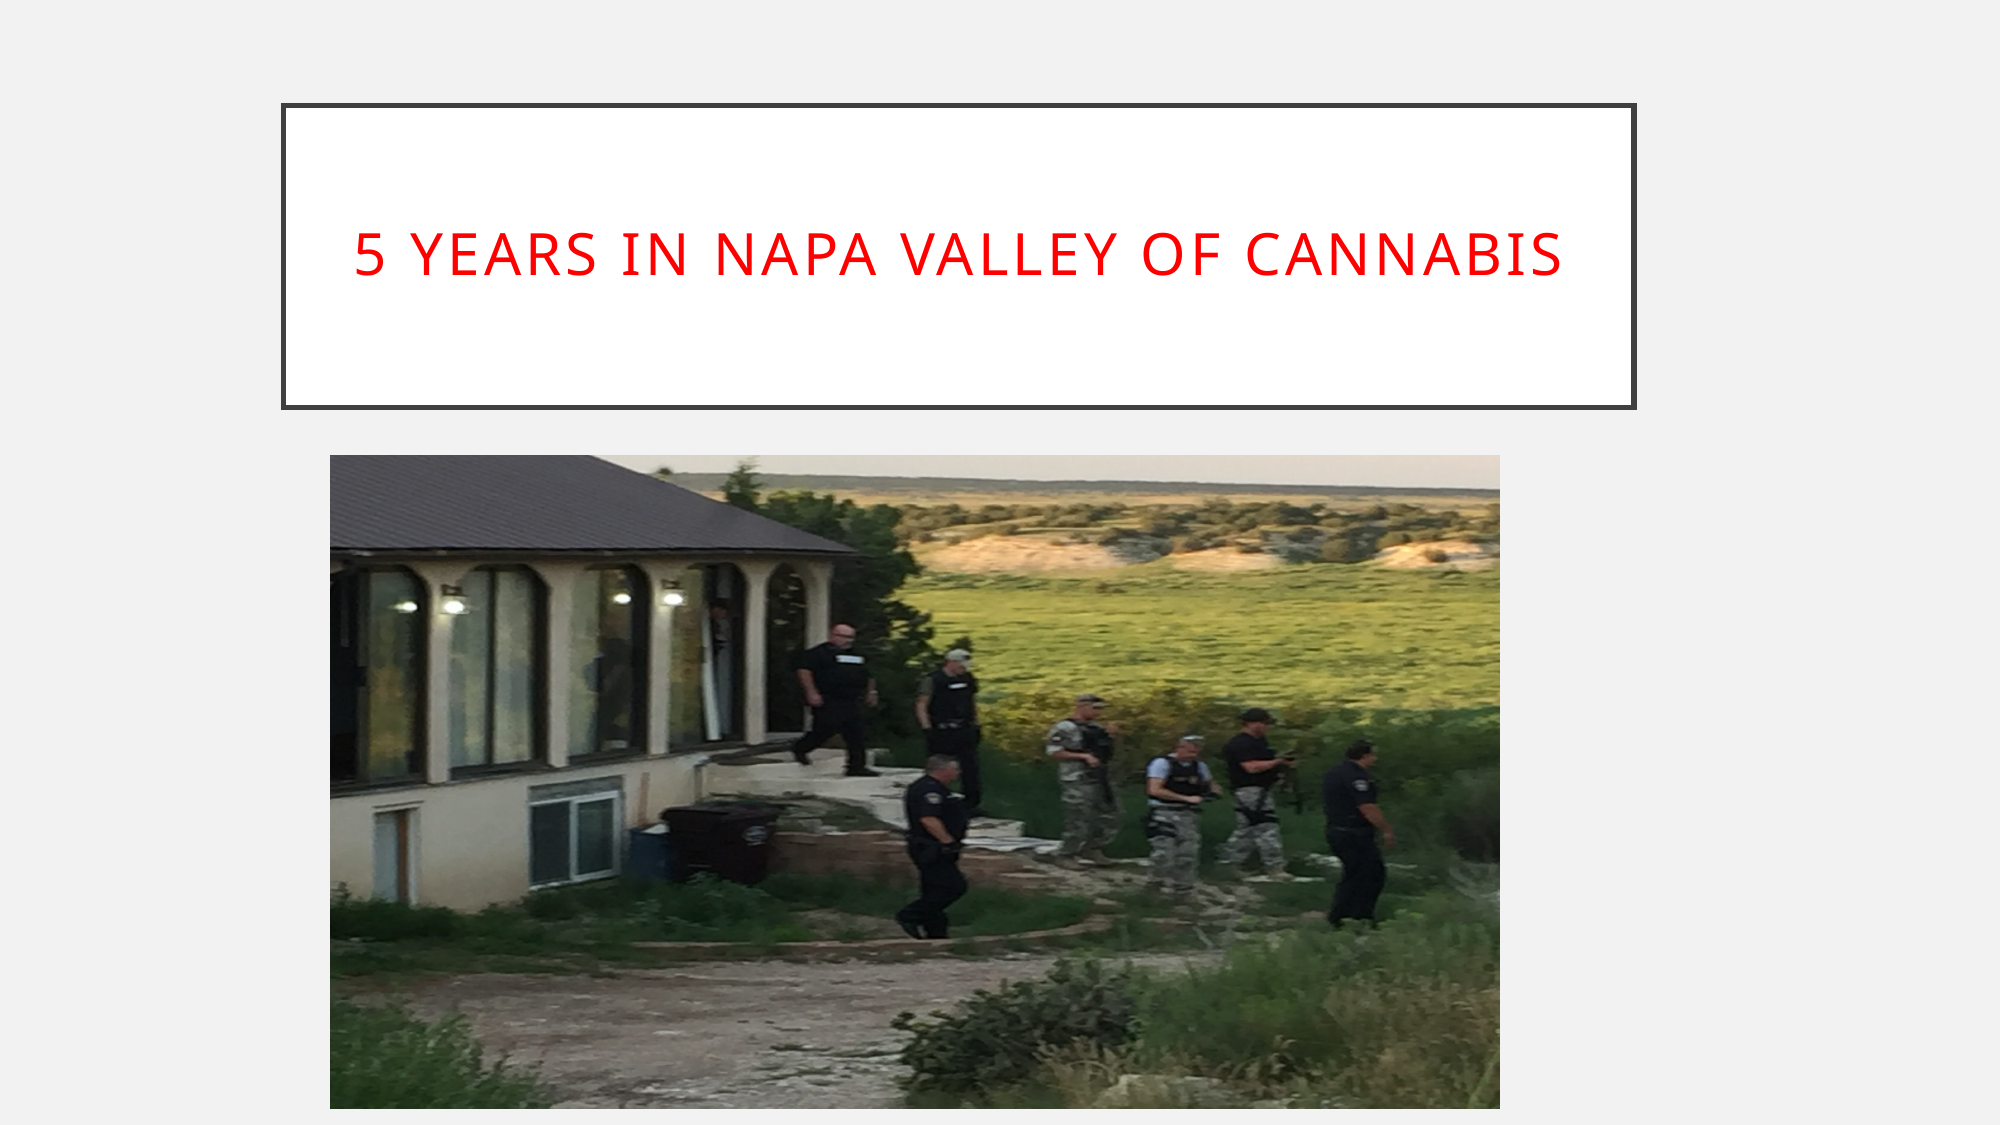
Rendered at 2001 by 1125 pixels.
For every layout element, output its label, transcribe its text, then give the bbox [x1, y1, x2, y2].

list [330, 455, 1500, 1109]
title 5 years in Napa valley of cannabis [281, 103, 1637, 410]
